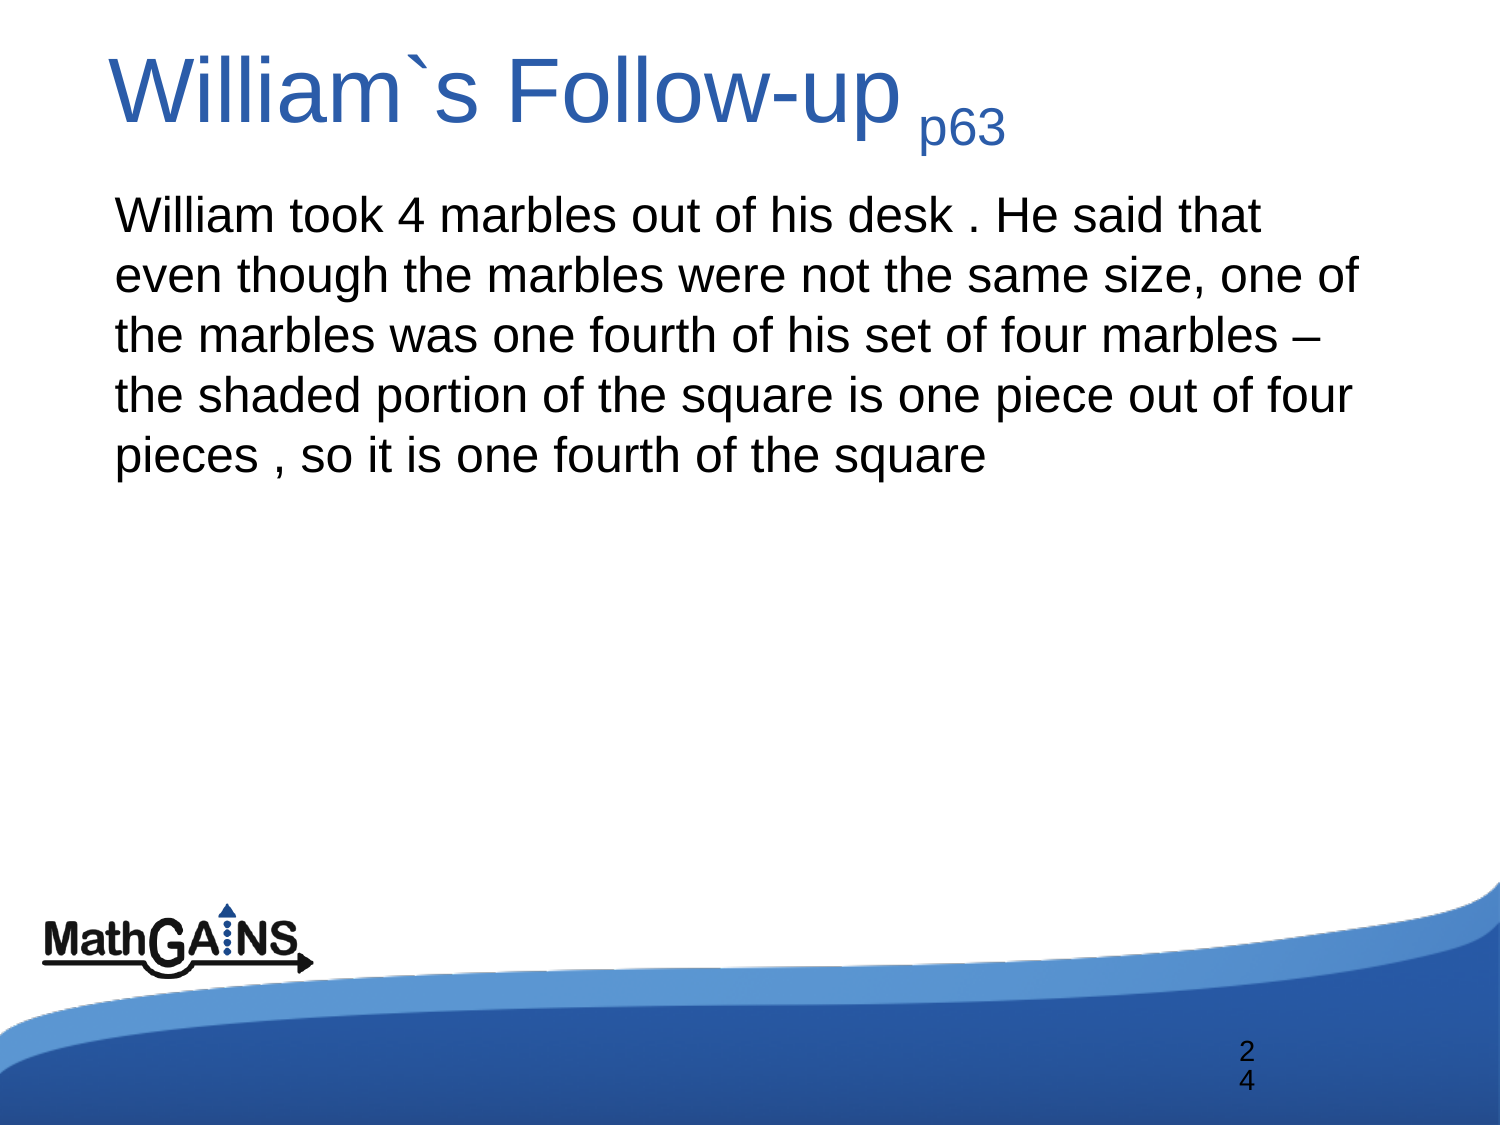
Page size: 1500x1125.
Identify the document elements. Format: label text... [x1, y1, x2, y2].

title William`s Follow-up p63 [99, 0, 1163, 174]
slide_number 24 [1223, 1023, 1277, 1075]
picture [0, 878, 1500, 1125]
text_box William took 4 marbles out of his desk . He said that even though the marbles were not the same size, one of the marbles was one fourth of his set of four marbles – the shaded portion of the square is one piece out of four pieces , so it is one fourth of the square [99, 174, 1375, 490]
